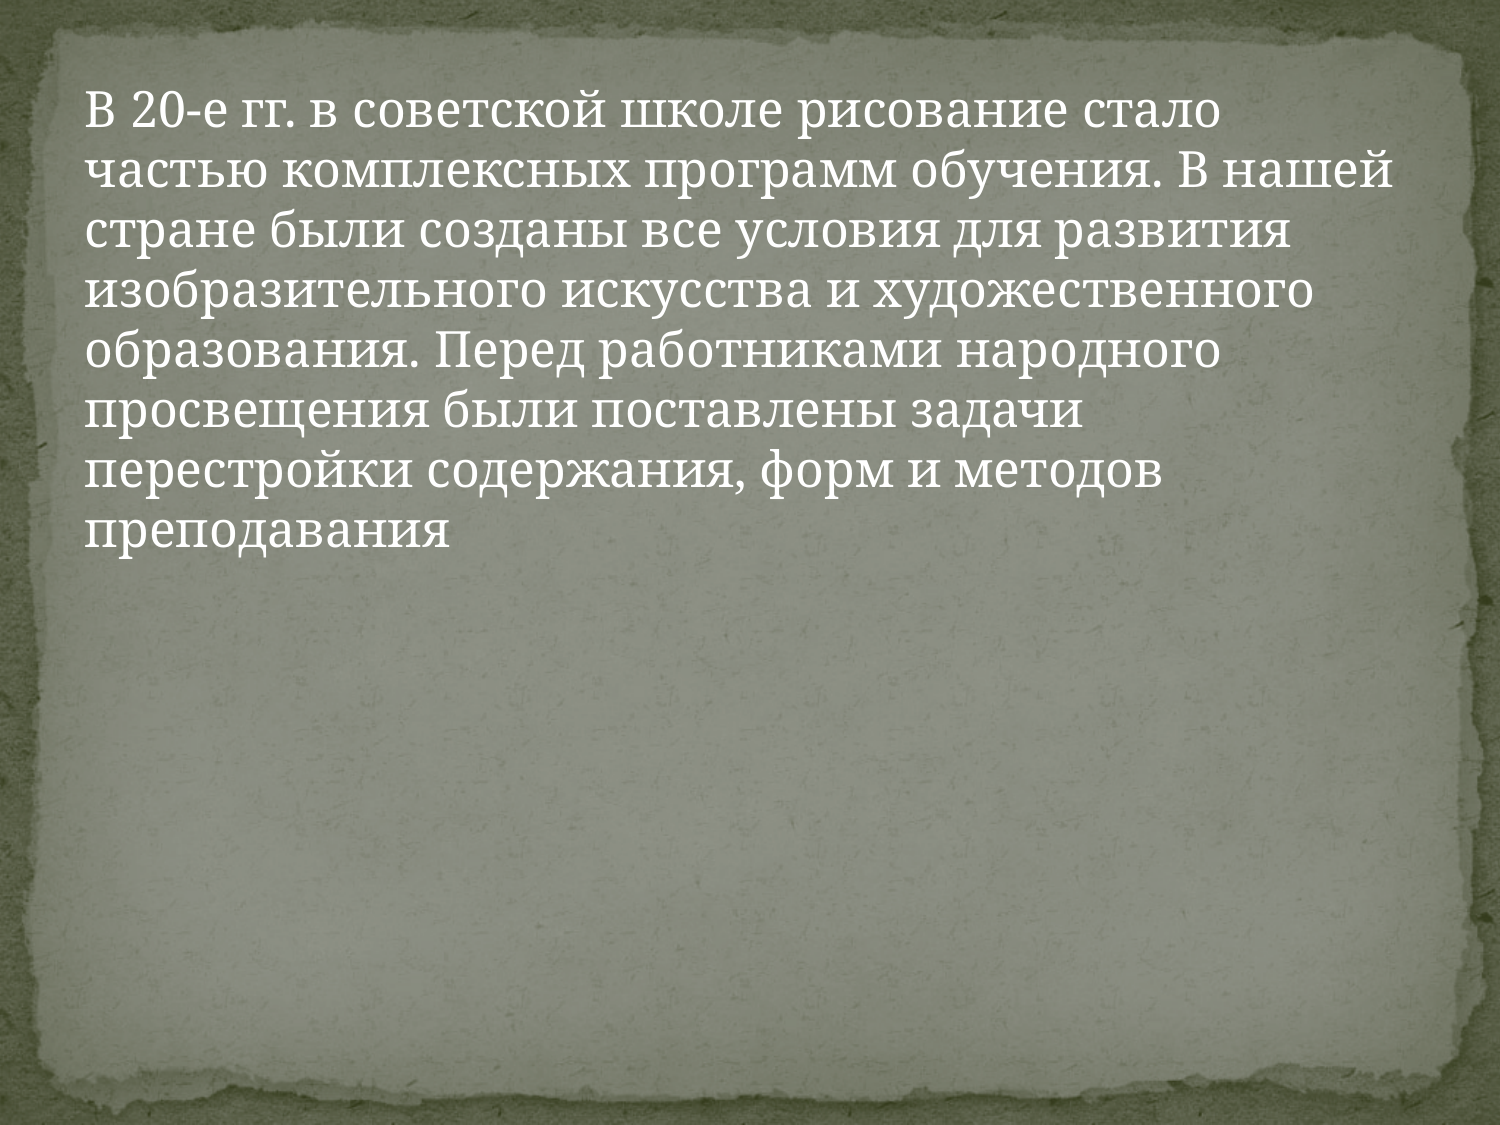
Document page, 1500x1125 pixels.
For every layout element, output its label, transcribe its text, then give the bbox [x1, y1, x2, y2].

text_box В 20-е гг. в советской школе рисование стало частью комплексных программ обучения. В нашей стране были созданы все условия для развития изобразительного искусства и художественного образования. Перед работниками народного просвещения были поставлены задачи перестройки содержания, форм и методов преподавания [70, 70, 1418, 565]
